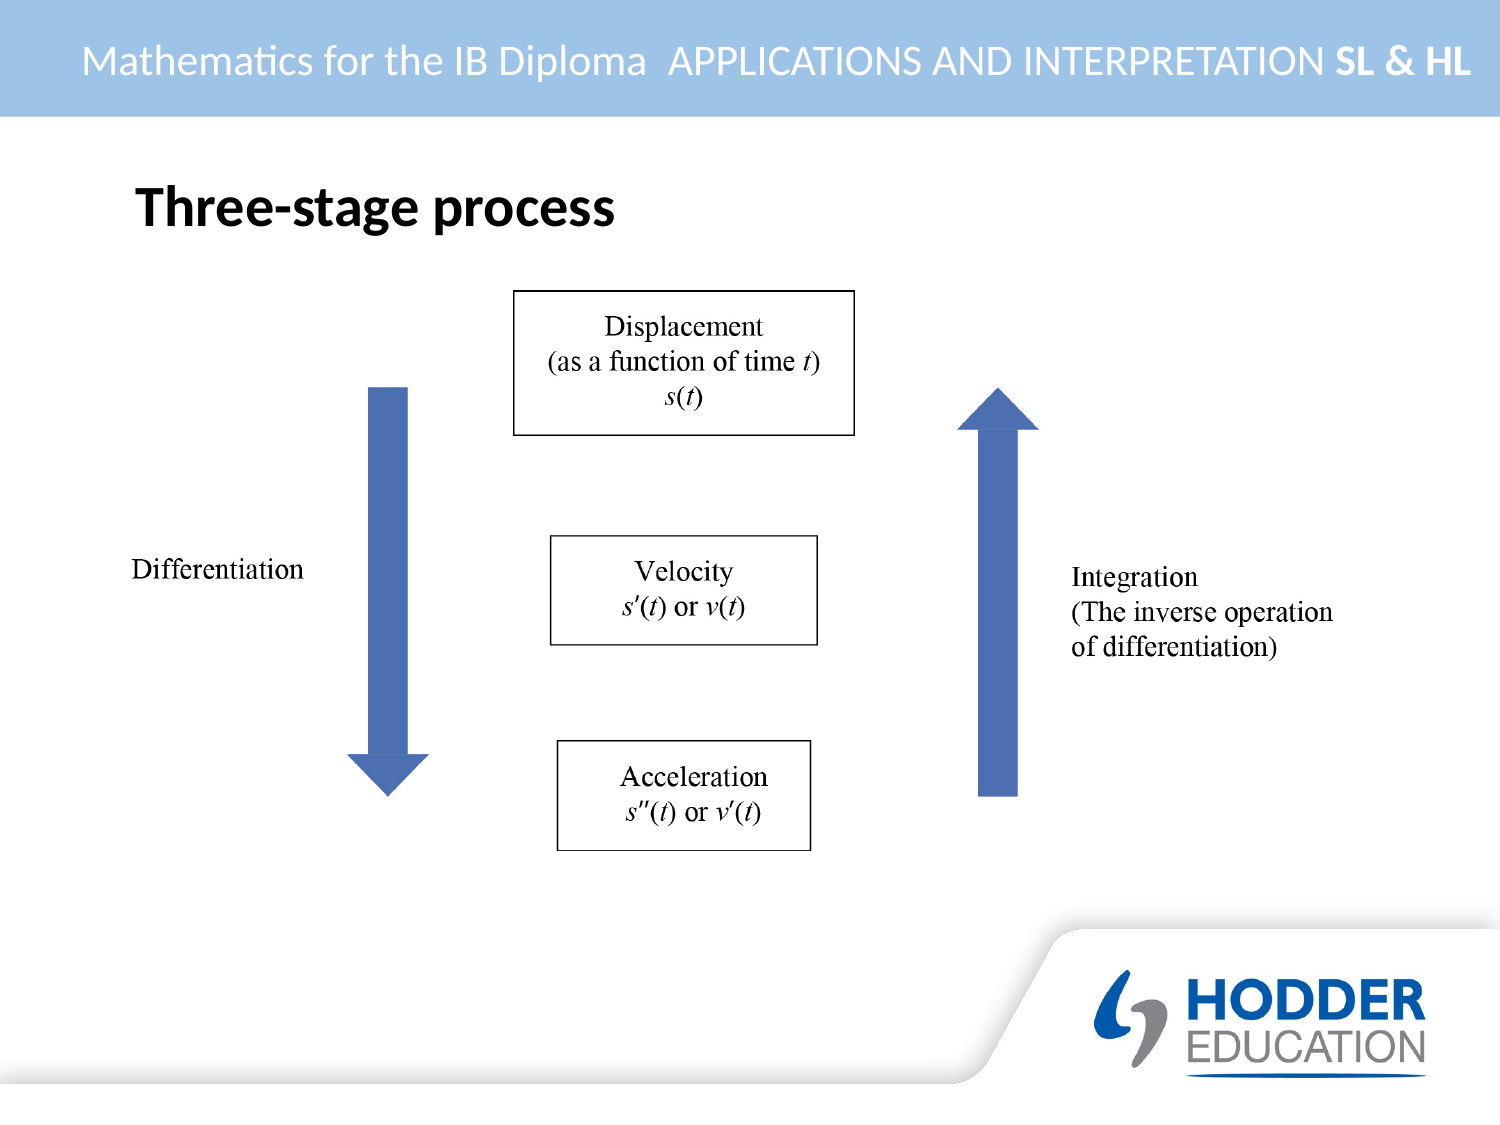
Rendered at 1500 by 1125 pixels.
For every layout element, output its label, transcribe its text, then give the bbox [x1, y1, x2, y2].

picture [131, 290, 1333, 851]
text_box Mathematics for the IB Diploma APPLICATIONS AND INTERPRETATION SL & HL [0, 0, 1500, 118]
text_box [0, 893, 1500, 1125]
text_box Three-stage process [135, 168, 1260, 239]
